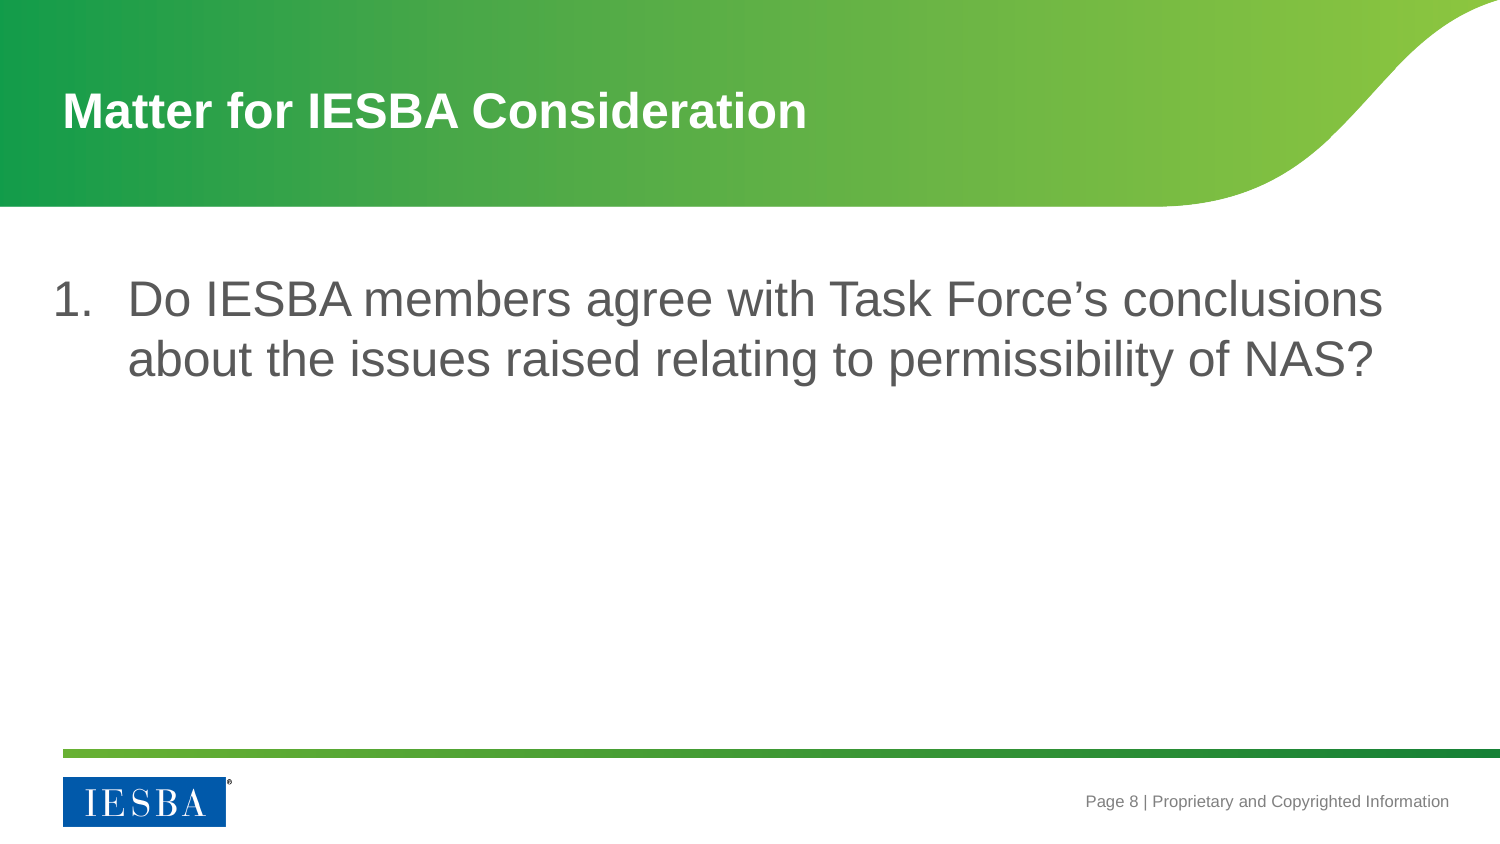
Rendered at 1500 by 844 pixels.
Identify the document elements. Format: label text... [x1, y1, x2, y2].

picture [63, 777, 232, 827]
picture [0, 0, 1500, 207]
list Do IESBA members agree with Task Force’s conclusions about the issues raised relating to permissibility of NAS? [37, 259, 1425, 762]
title Matter for IESBA Consideration [62, 75, 1300, 142]
